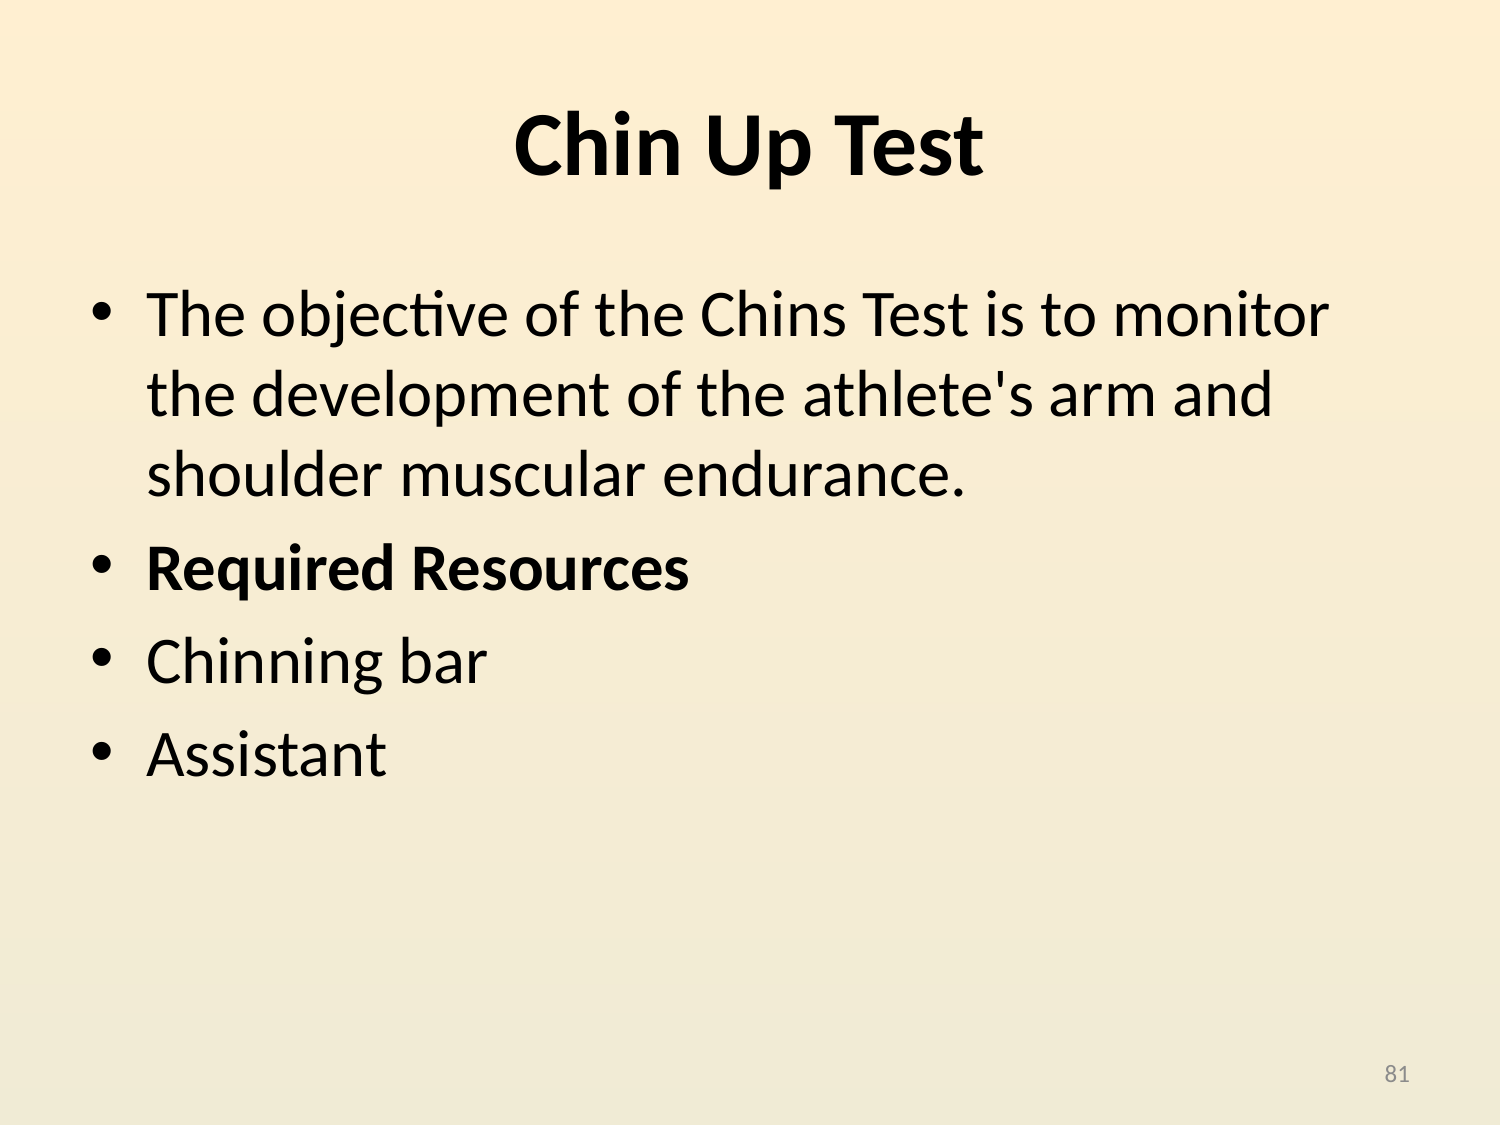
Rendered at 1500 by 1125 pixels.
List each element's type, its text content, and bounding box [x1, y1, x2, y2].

title Chin Up Test [75, 45, 1425, 233]
list The objective of the Chins Test is to monitor the development of the athlete's arm and shoulder muscular endurance. Required Resources Chinning bar Assistant [75, 262, 1425, 1005]
slide_number 81 [1074, 1042, 1425, 1103]
